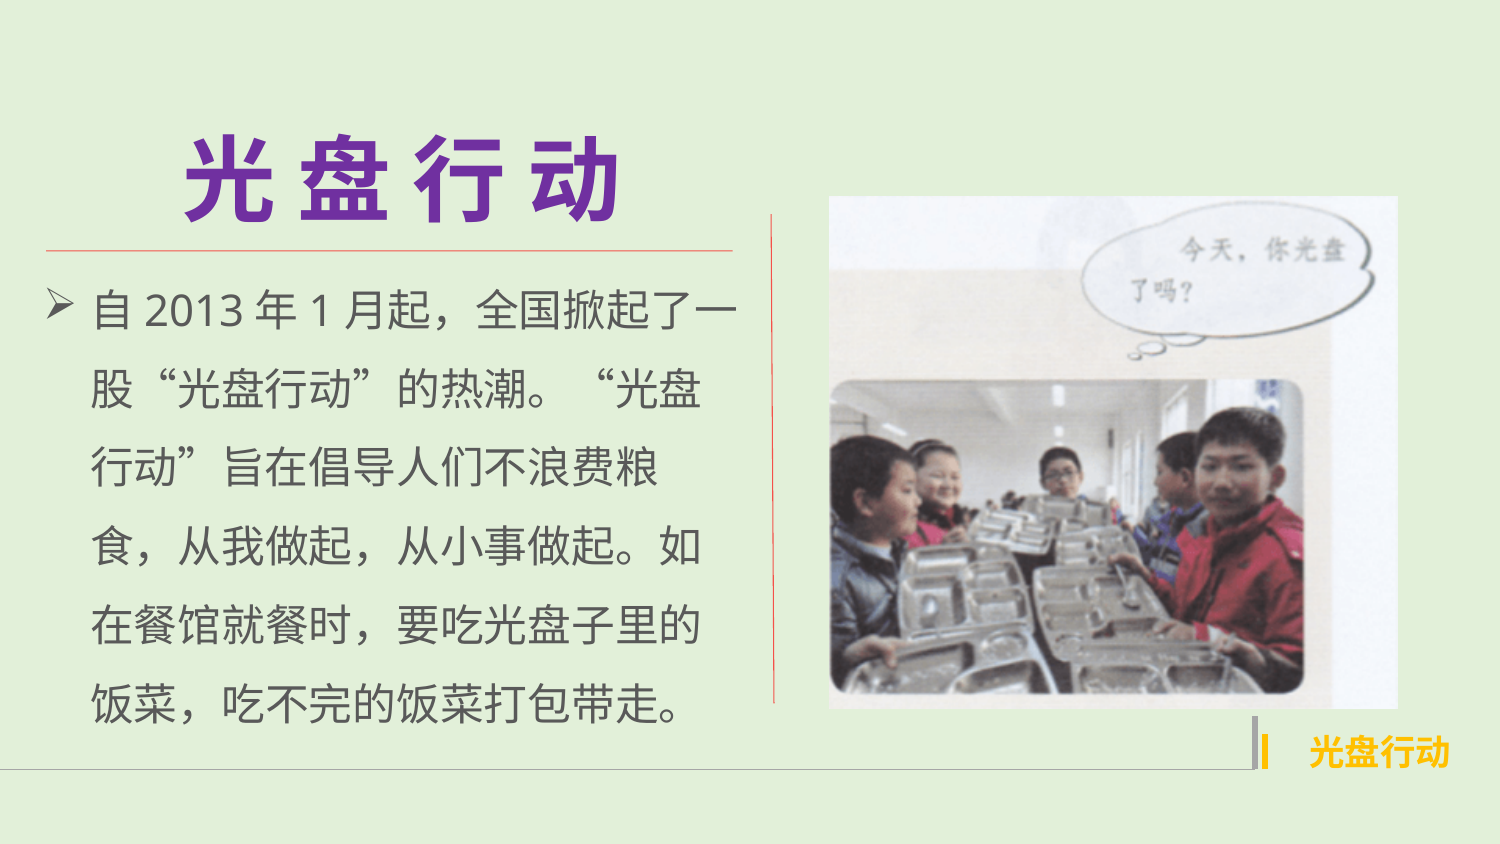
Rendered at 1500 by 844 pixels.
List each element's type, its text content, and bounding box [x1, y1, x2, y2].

text_box 光 盘 行 动 [171, 115, 633, 240]
text_box 自2013年1月起，全国掀起了一股“光盘行动”的热潮。“光盘行动”旨在倡导人们不浪费粮食，从我做起，从小事做起。如在餐馆就餐时，要吃光盘子里的饭菜，吃不完的饭菜打包带走。 [31, 250, 756, 735]
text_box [770, 213, 774, 704]
text_box 光盘行动 [1260, 724, 1500, 779]
picture [829, 196, 1398, 709]
